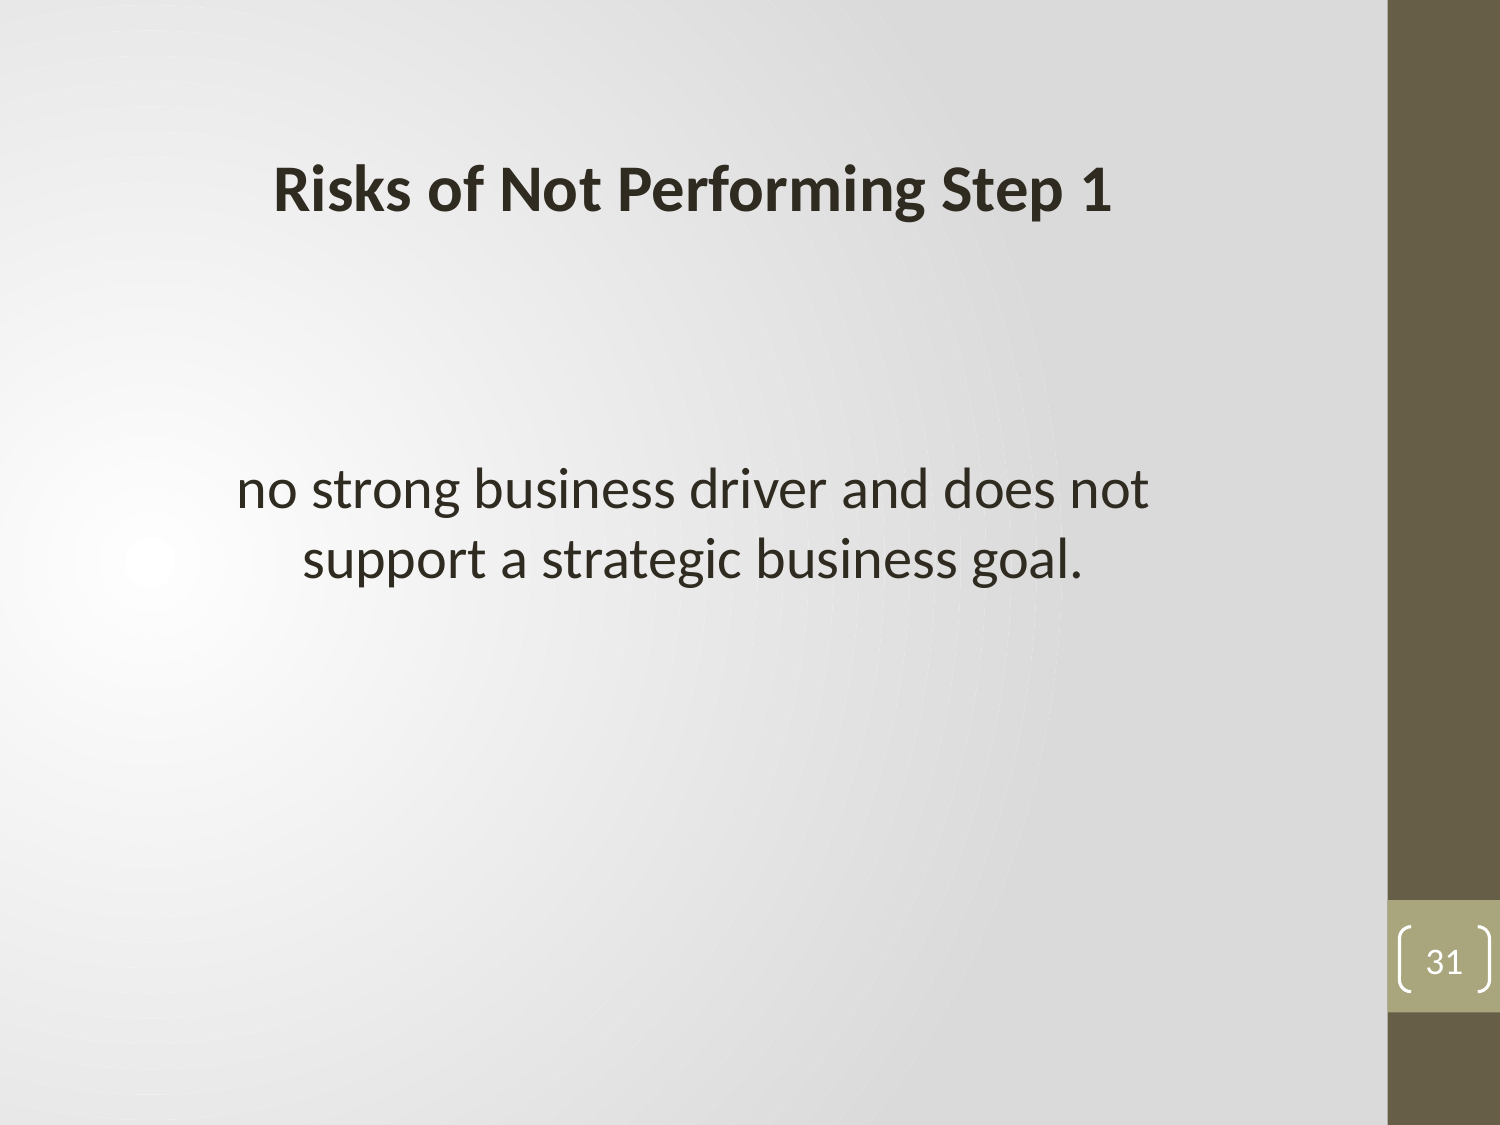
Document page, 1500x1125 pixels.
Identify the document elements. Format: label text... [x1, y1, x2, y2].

slide_number 31 [1397, 925, 1492, 994]
text_box Risks of Not Performing Step 1 no strong business driver and does not support a strategic business goal. [150, 137, 1238, 598]
